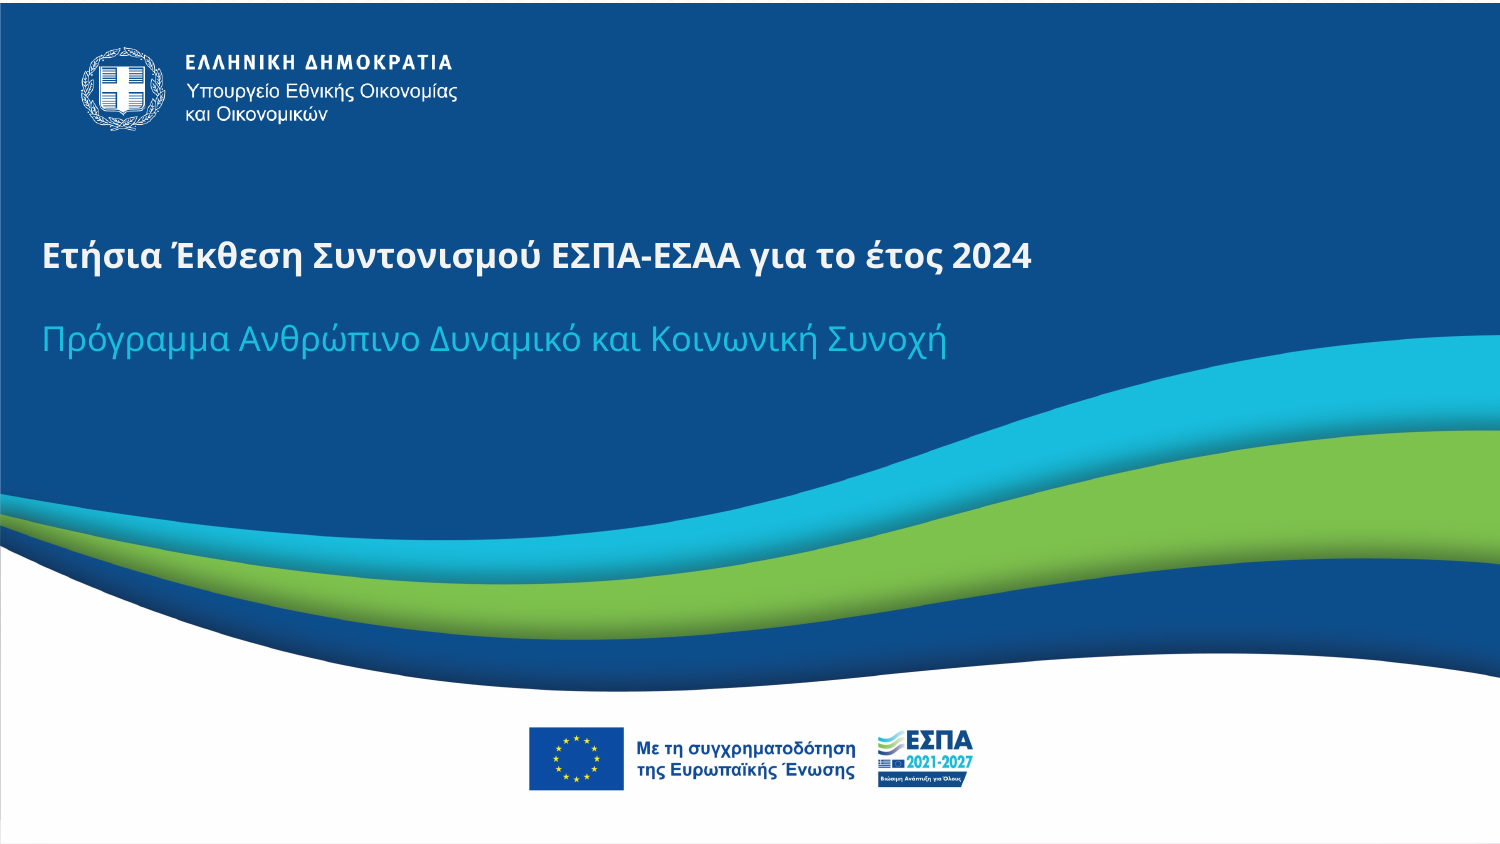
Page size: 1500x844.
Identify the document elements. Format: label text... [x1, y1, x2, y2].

subtitle Πρόγραμμα Ανθρώπινο Δυναμικό και Κοινωνική Συνοχή [26, 302, 1145, 506]
picture [0, 3, 1500, 844]
title Ετήσια Έκθεση Συντονισμού ΕΣΠΑ-ΕΣΑΑ για το έτος 2024 [26, 177, 1060, 291]
